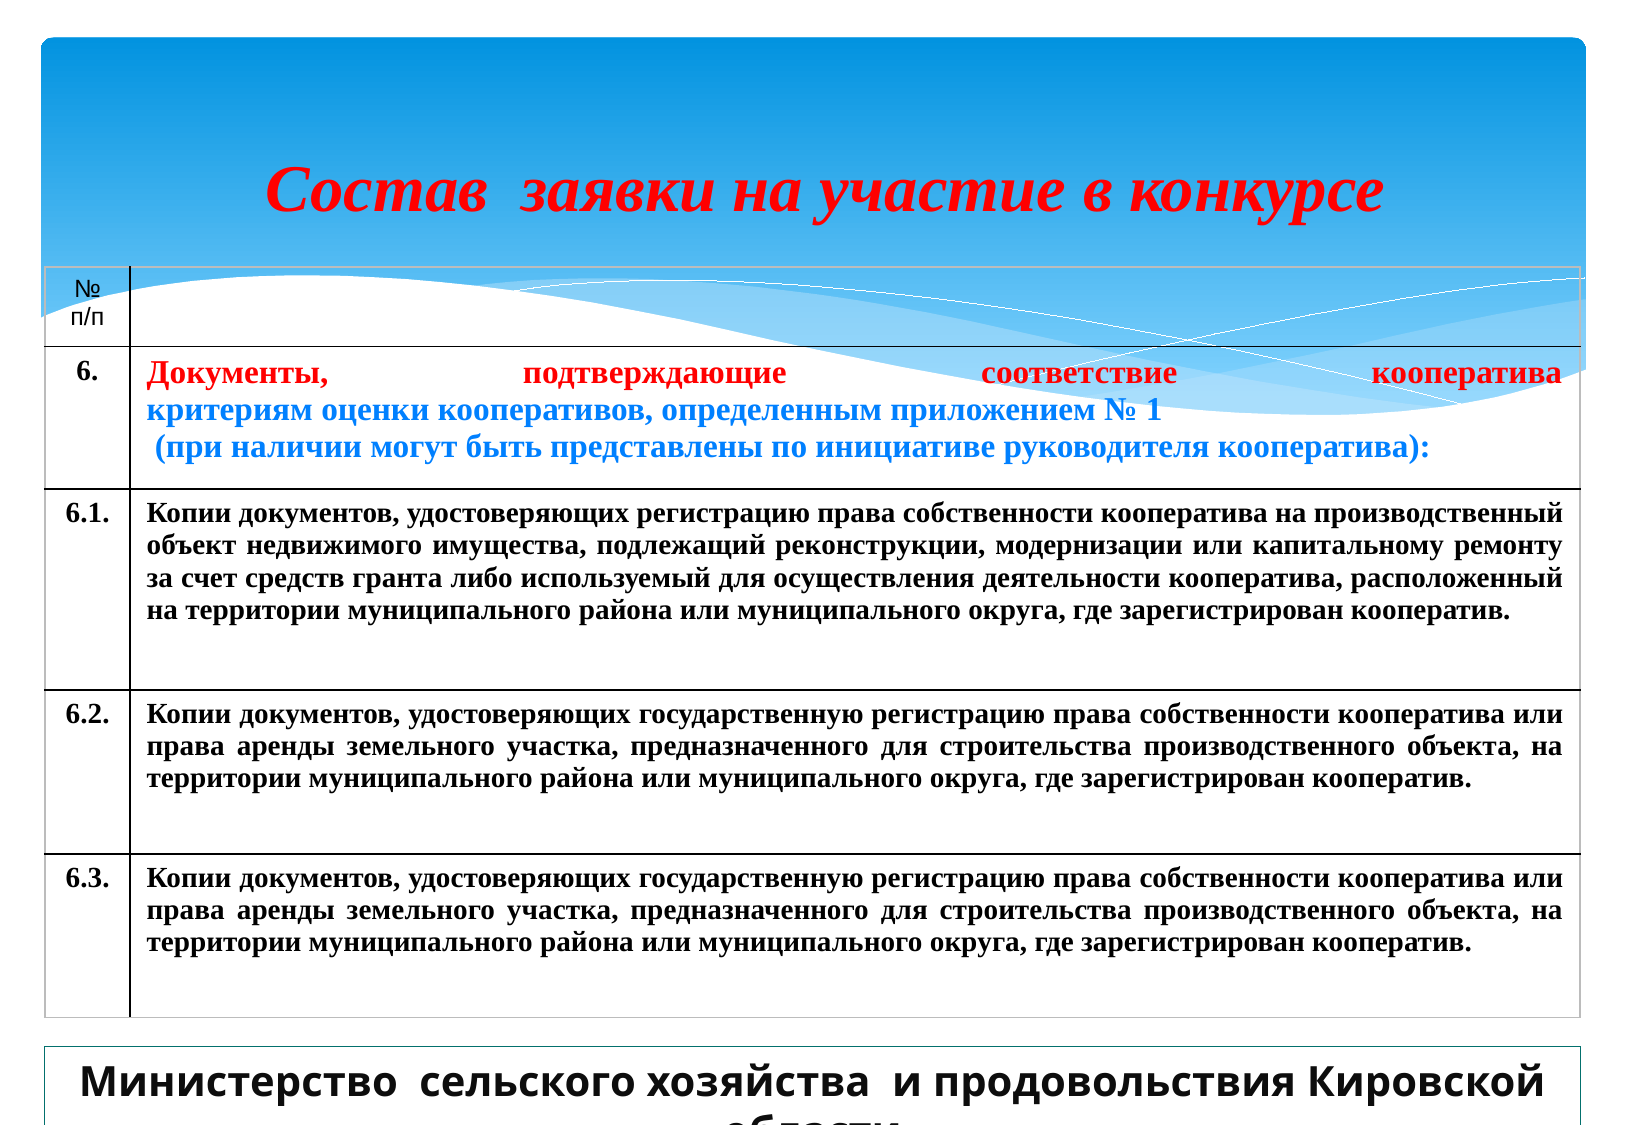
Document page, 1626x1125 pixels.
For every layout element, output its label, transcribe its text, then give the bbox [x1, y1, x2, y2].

title Состав заявки на участие в конкурсе [159, 78, 1493, 291]
table_header [131, 268, 1579, 346]
table_header № п/п [46, 268, 129, 346]
text_box Министерство сельского хозяйства и продовольствия Кировской области [44, 1046, 1581, 1125]
table_cell 6.1. [46, 490, 129, 689]
table_cell 6. [46, 347, 129, 488]
table_cell Копии документов, удостоверяющих регистрацию права собственности кооператива на производственный объект недвижимого имущества, подлежащий реконструкции, модернизации или капитальному ремонту за счет средств гранта либо используемый для осуществления деятельности кооператива, расположенный на территории муниципального района или муниципального округа, где зарегистрирован кооператив. [131, 490, 1579, 689]
table_cell 6.2. [46, 691, 129, 853]
table_cell Копии документов, удостоверяющих государственную регистрацию права собственности кооператива или права аренды земельного участка, предназначенного для строительства производственного объекта, на территории муниципального района или муниципального округа, где зарегистрирован кооператив. [131, 855, 1579, 1017]
table_cell Копии документов, удостоверяющих государственную регистрацию права собственности кооператива или права аренды земельного участка, предназначенного для строительства производственного объекта, на территории муниципального района или муниципального округа, где зарегистрирован кооператив. [131, 691, 1579, 853]
table_cell 6.3. [46, 855, 129, 1017]
table_cell Документы, подтверждающие соответствие кооператива критериям оценки кооперативов, определенным приложением № 1 (при наличии могут быть представлены по инициативе руководителя кооператива): [131, 347, 1579, 488]
